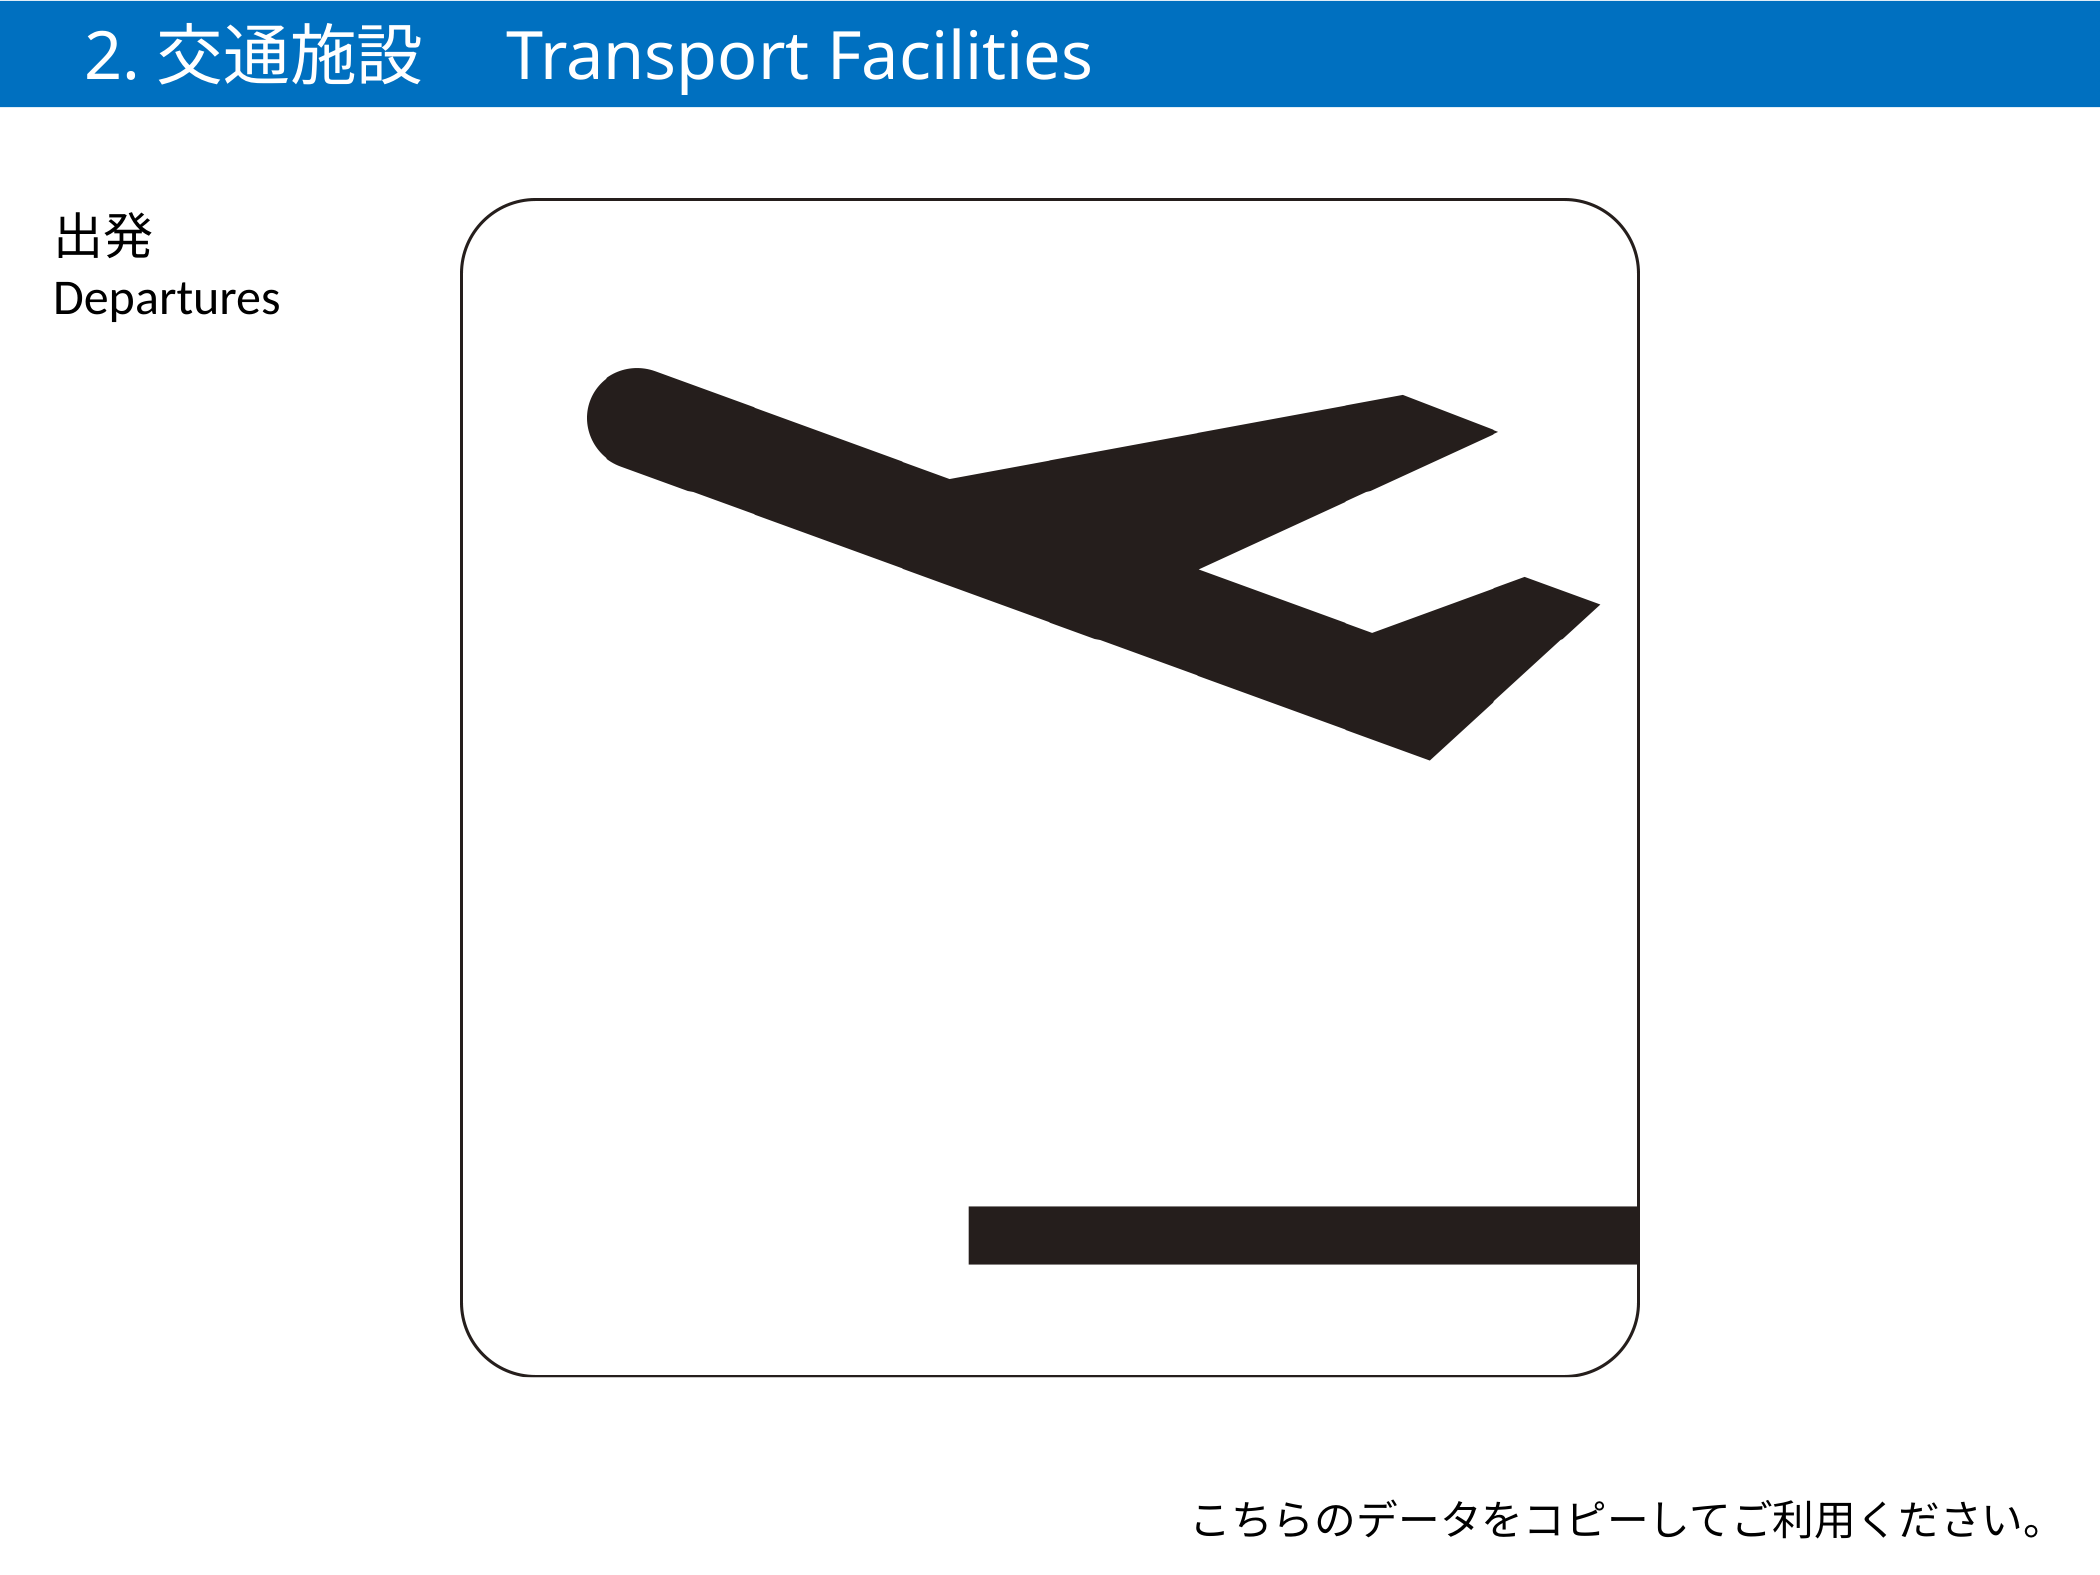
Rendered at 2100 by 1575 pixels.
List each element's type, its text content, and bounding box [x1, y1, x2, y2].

picture [459, 196, 1641, 1378]
text_box こちらのデータをコピーしてご利用ください。 [1174, 1486, 2081, 1552]
text_box 出発 Departures [38, 196, 296, 332]
text_box 2.交通施設 Transport Facilities [69, 5, 1110, 101]
text_box [0, 0, 2100, 108]
